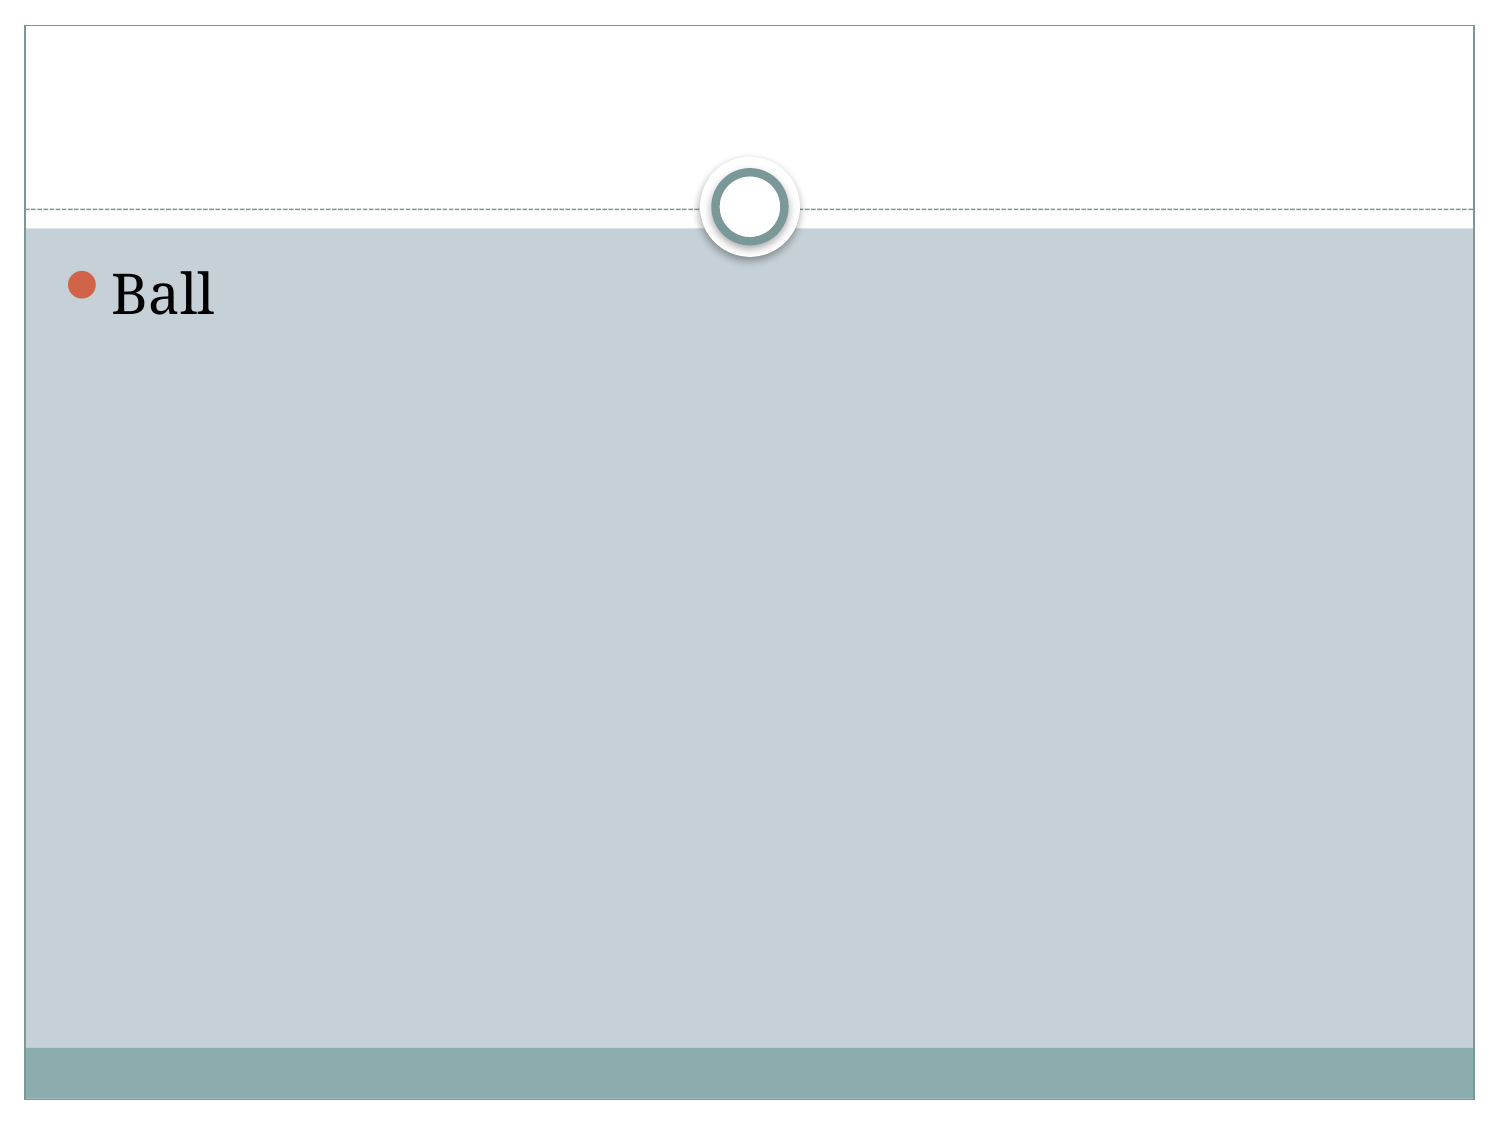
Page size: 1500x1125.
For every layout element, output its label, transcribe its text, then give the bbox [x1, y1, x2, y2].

list Ball [49, 250, 1445, 1001]
